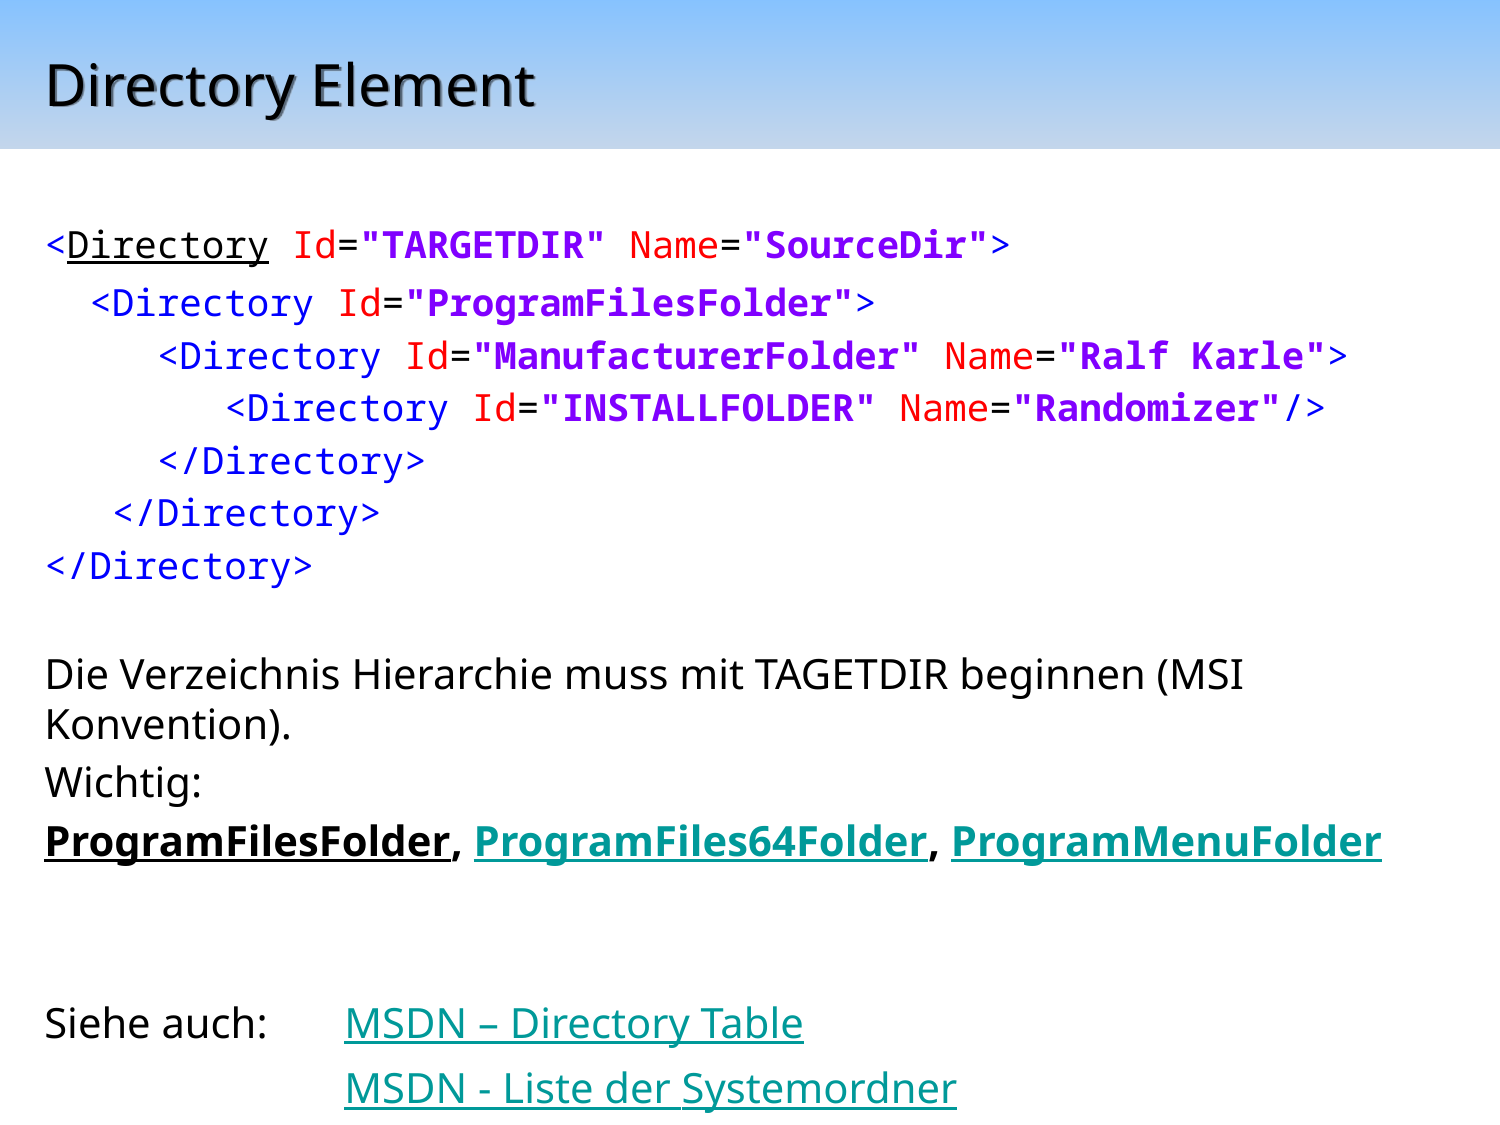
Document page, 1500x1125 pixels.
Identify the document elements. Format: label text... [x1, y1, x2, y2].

title Directory Element [29, 29, 1471, 138]
list <Directory Id="TARGETDIR" Name="SourceDir"> <Directory Id="ProgramFilesFolder"> <Directory Id="ManufacturerFolder" Name="Ralf Karle"> <Directory Id="INSTALLFOLDER" Name="Randomizer"/> </Directory> </Directory> </Directory> Die Verzeichnis Hierarchie muss mit TAGETDIR beginnen (MSI Konvention). Wichtig: ProgramFilesFolder, ProgramFiles64Folder, ProgramMenuFolder Siehe auch: MSDN – Directory Table MSDN - Liste der Systemordner [29, 160, 1471, 1125]
